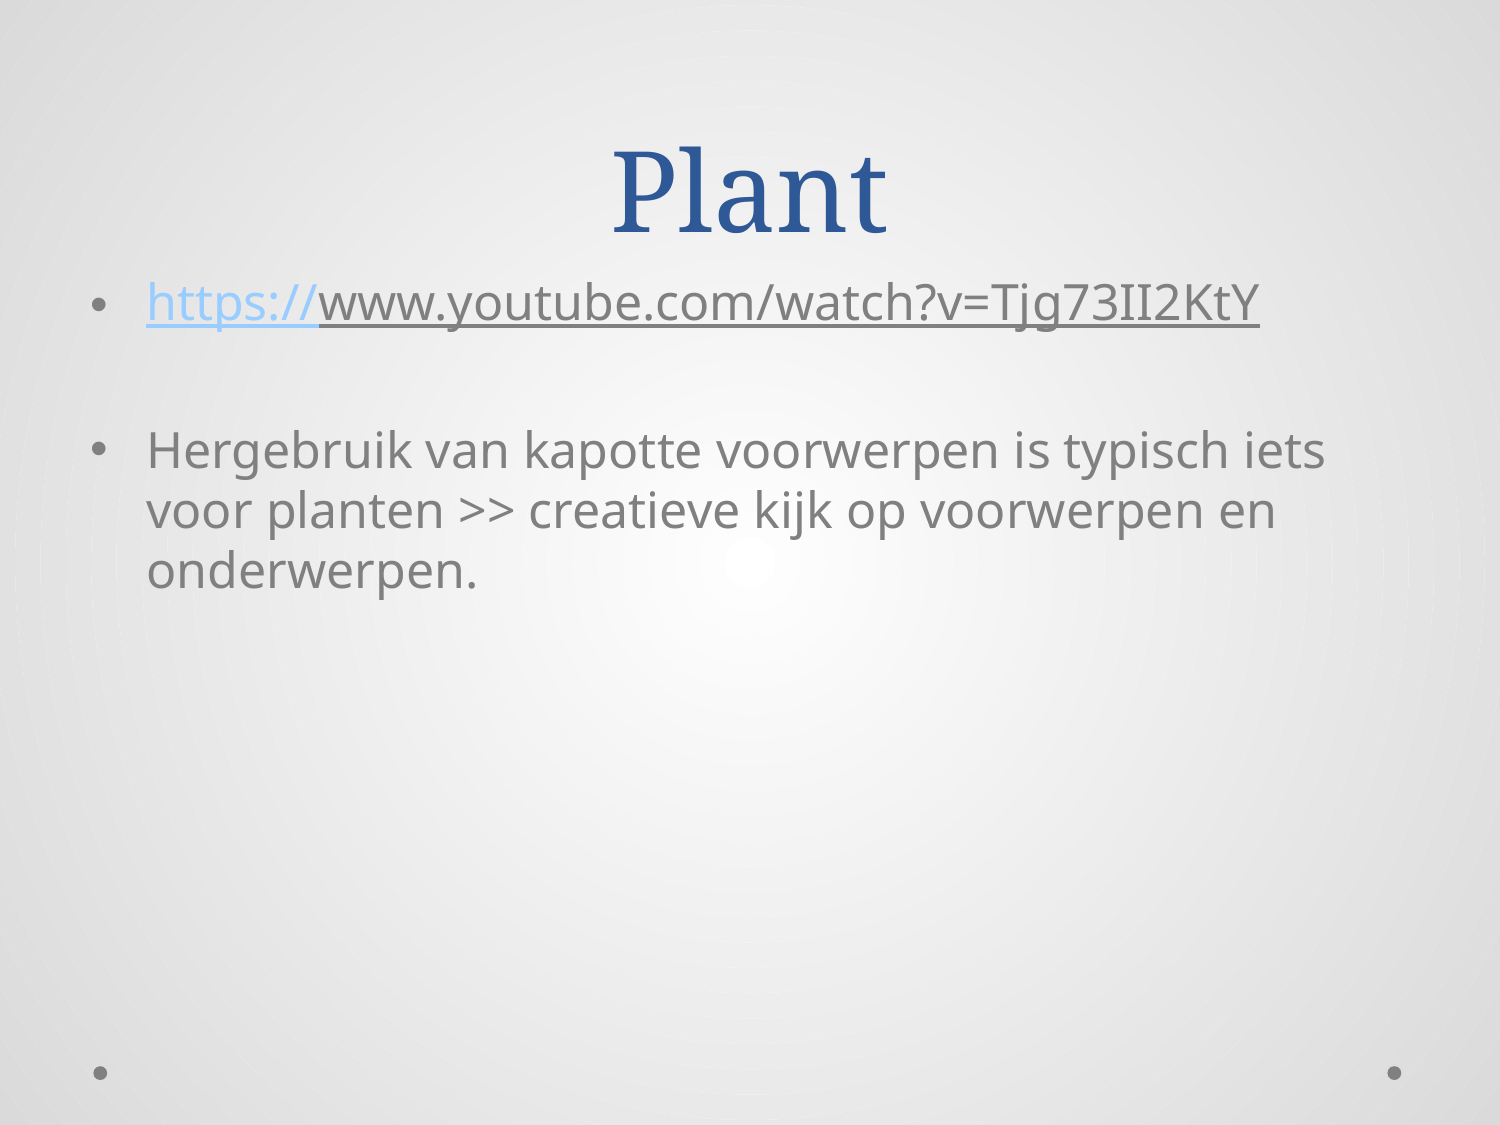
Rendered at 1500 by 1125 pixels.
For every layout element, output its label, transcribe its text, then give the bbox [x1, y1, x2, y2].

title Plant [75, 0, 1425, 262]
list https://www.youtube.com/watch?v=Tjg73II2KtY Hergebruik van kapotte voorwerpen is typisch iets voor planten >> creatieve kijk op voorwerpen en onderwerpen. [75, 262, 1425, 1005]
